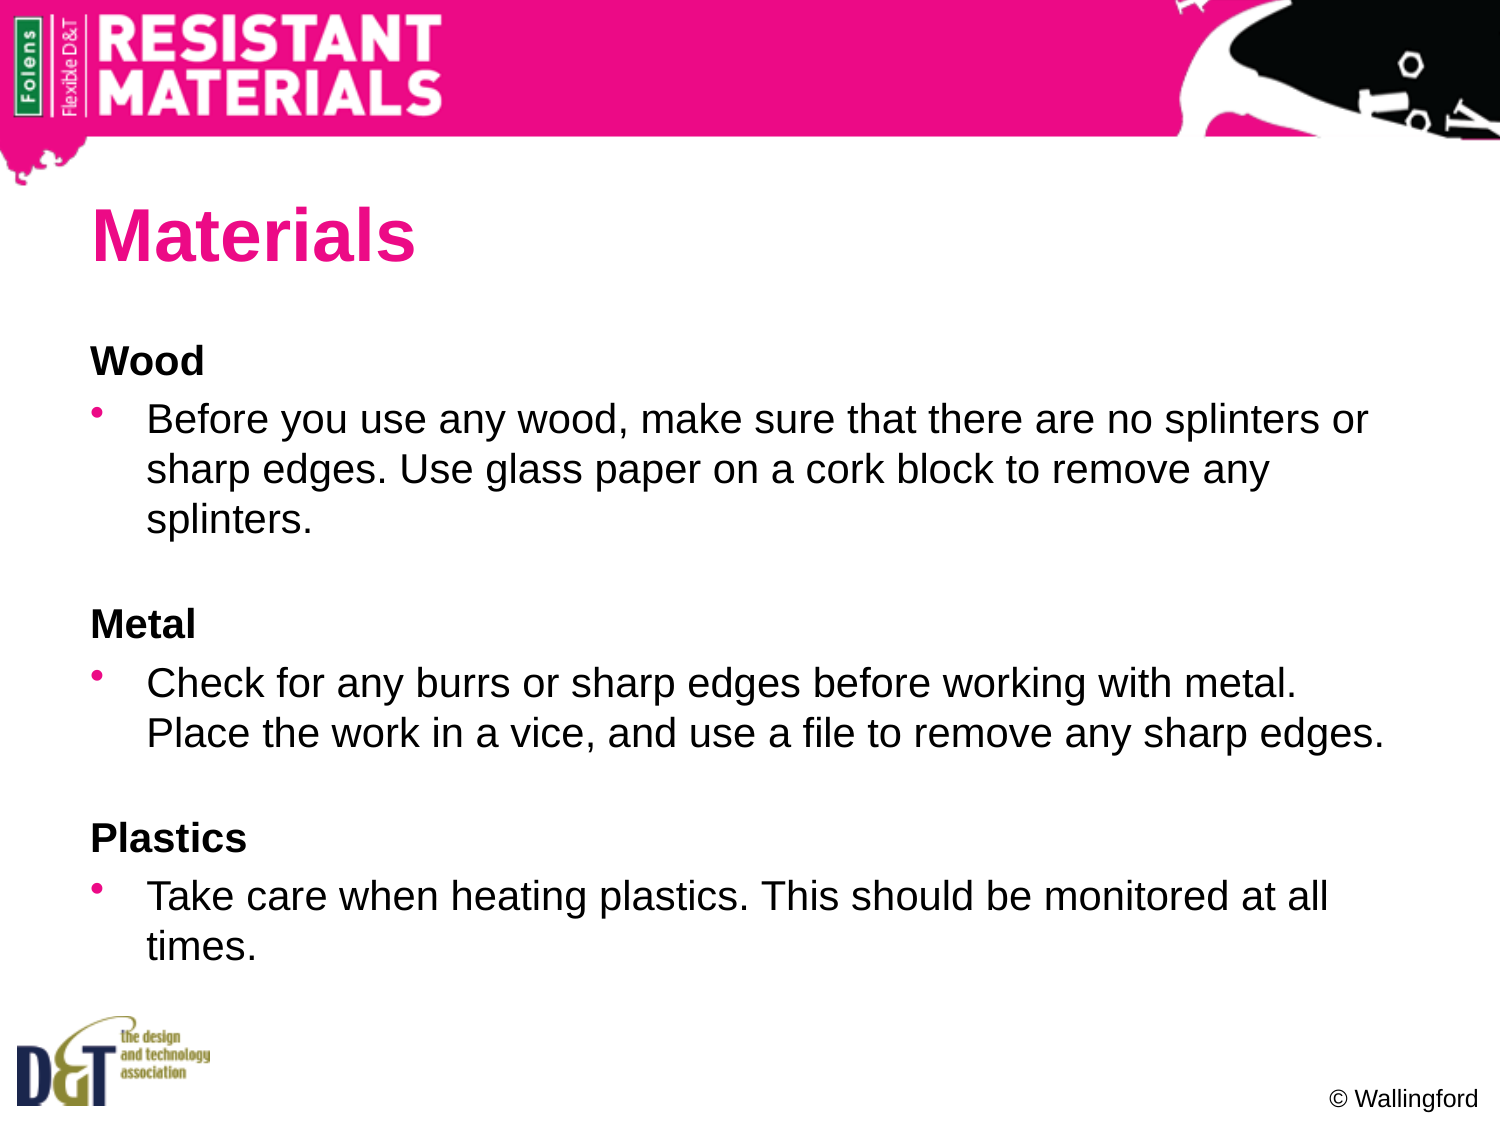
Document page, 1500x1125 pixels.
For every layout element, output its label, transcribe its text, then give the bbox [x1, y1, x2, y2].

title Materials [76, 160, 1427, 301]
list Wood Before you use any wood, make sure that there are no splinters or sharp edges. Use glass paper on a cork block to remove any splinters. Metal Check for any burrs or sharp edges before working with metal. Place the work in a vice, and use a file to remove any sharp edges. Plastics Take care when heating plastics. This should be monitored at all times. [75, 326, 1425, 1005]
text_box © Wallingford [1257, 1074, 1495, 1125]
picture [0, 0, 1500, 1125]
